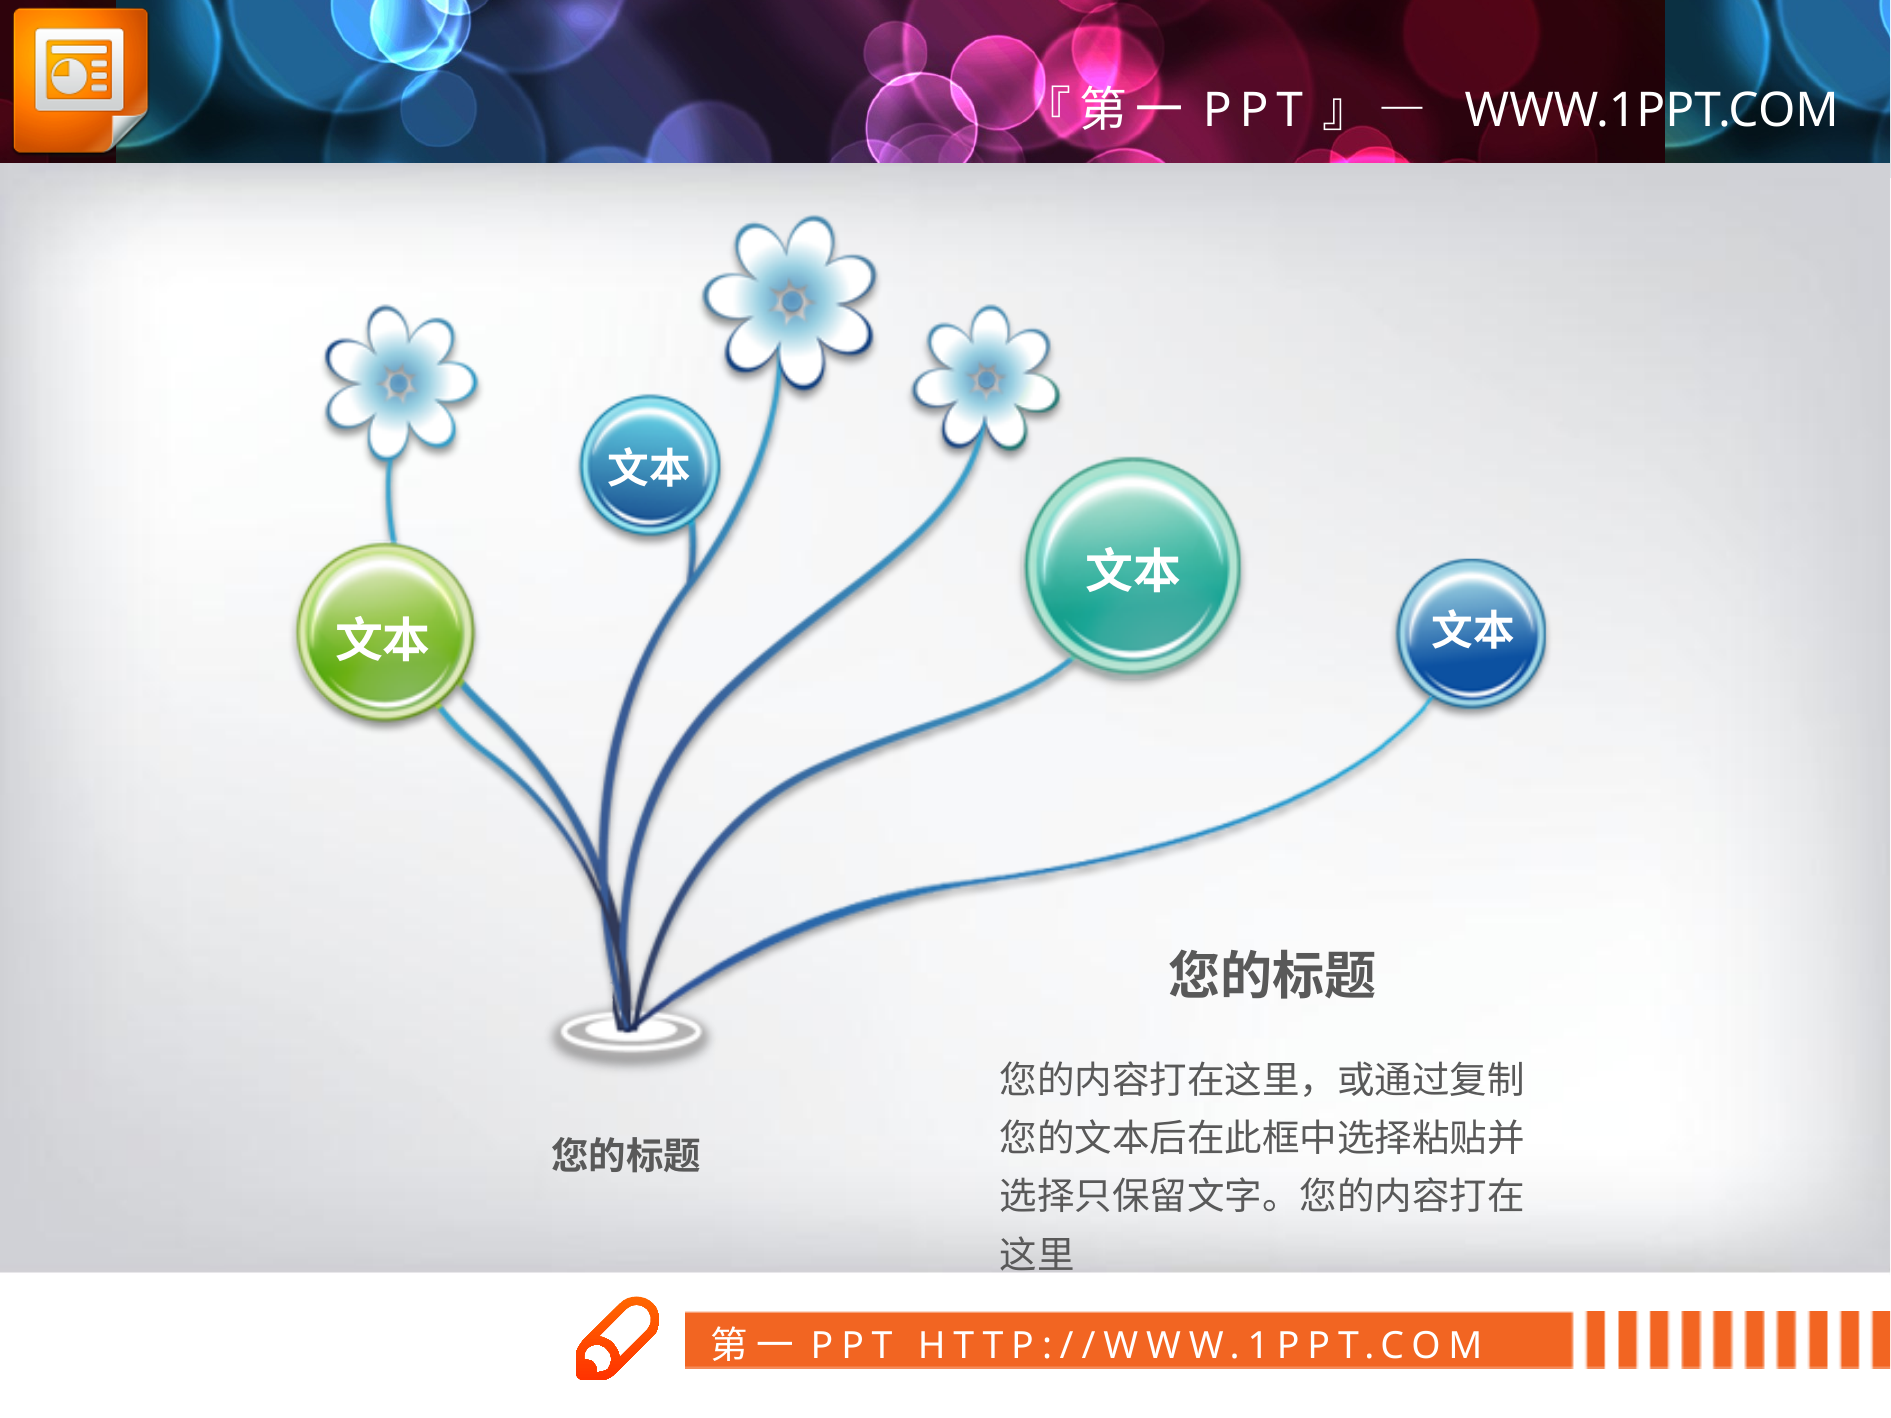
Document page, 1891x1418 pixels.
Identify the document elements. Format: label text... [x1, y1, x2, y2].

picture [0, 0, 1891, 1275]
text_box 您的标题 [455, 1159, 797, 1187]
text_box 您的内容打在这里，或通过复制您的文本后在此框中选择粘贴并选择只保留文字。您的内容打在这里 [981, 1159, 1571, 1286]
picture [685, 1311, 1891, 1369]
